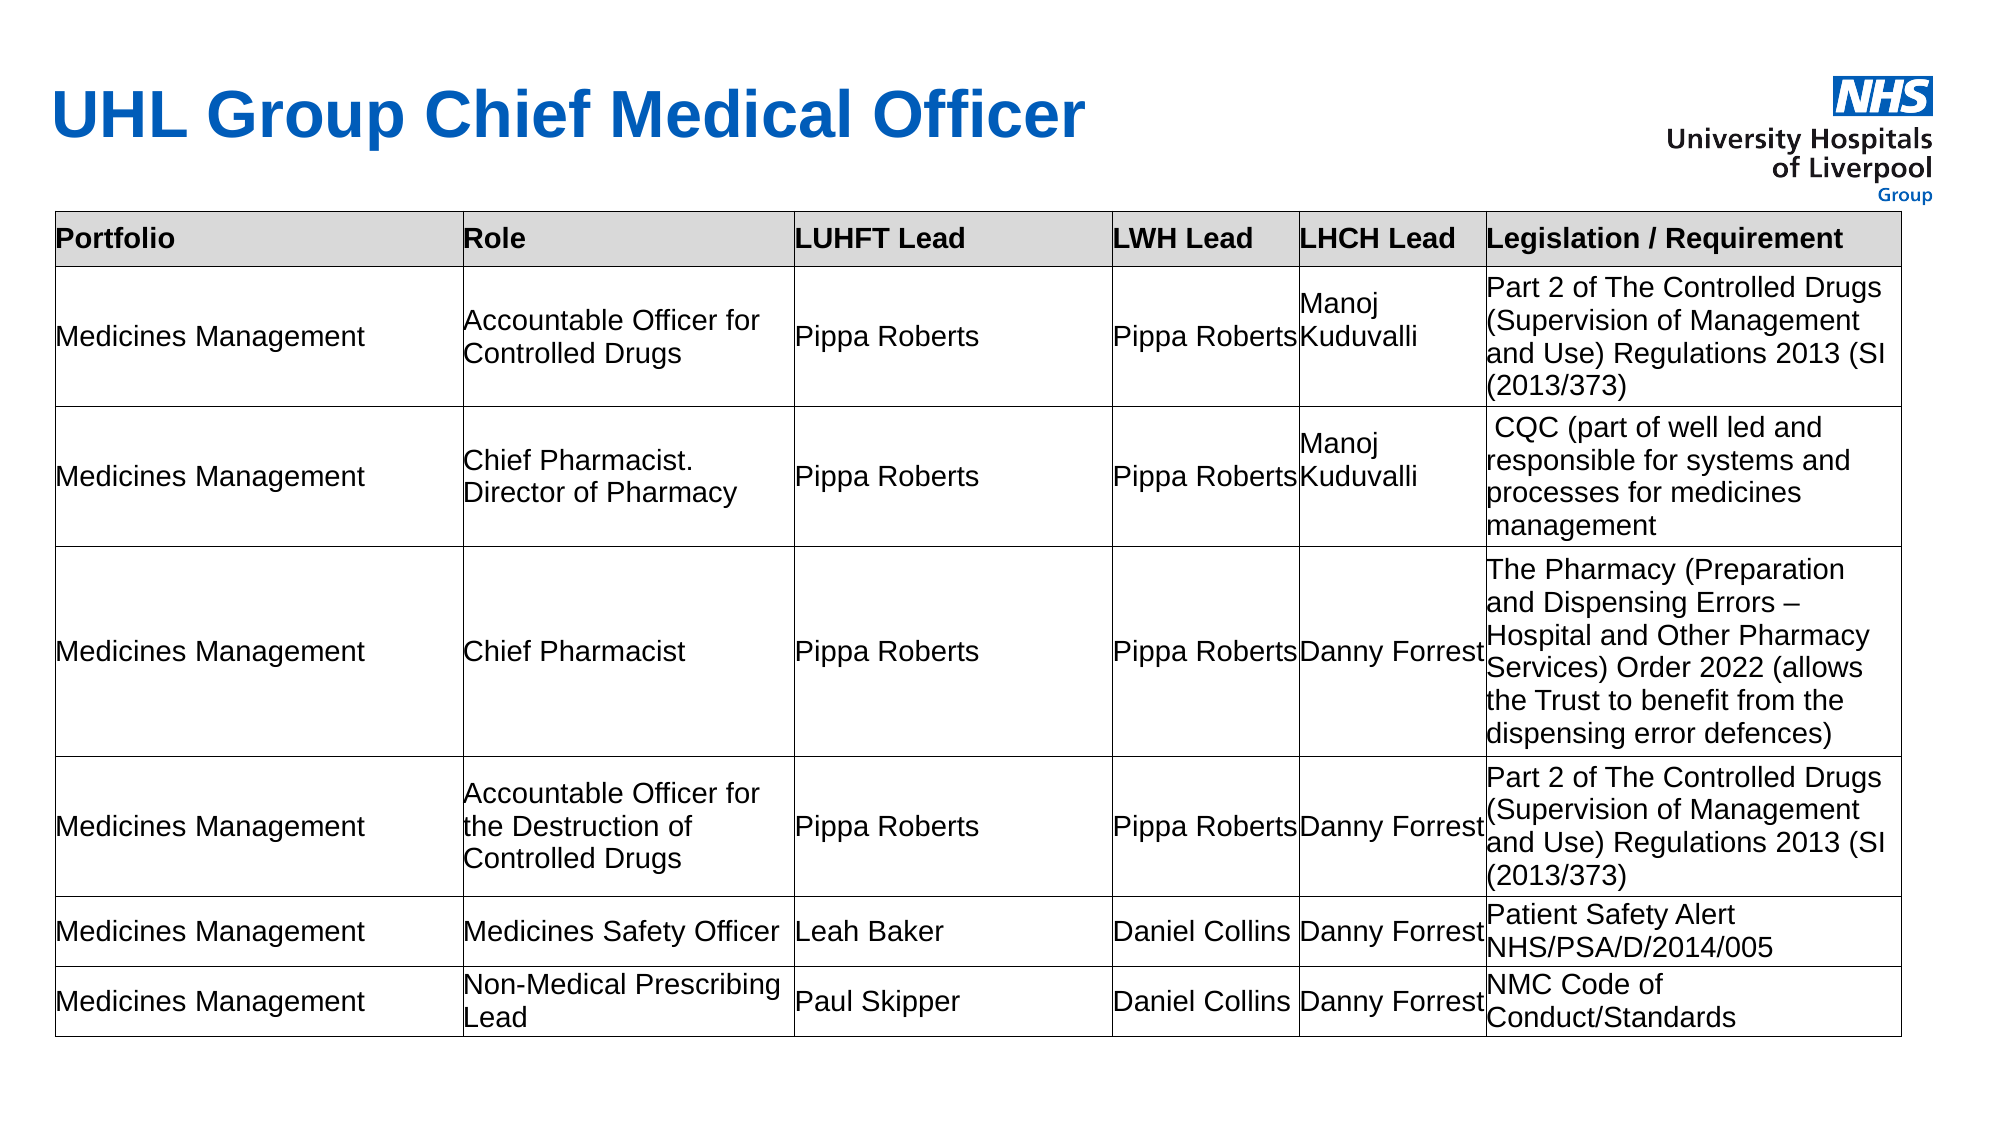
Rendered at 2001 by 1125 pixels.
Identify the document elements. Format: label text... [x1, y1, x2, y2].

table_cell Pippa Roberts [795, 757, 1112, 896]
table_cell Medicines Management [56, 407, 463, 546]
table_cell Medicines Safety Officer [464, 897, 794, 966]
table_cell Danny Forrest [1300, 547, 1486, 756]
table_cell Pippa Roberts [1113, 267, 1299, 406]
text_box UHL Group Chief Medical Officer [36, 55, 1304, 166]
table_cell Medicines Management [56, 267, 463, 406]
table_cell Medicines Management [56, 757, 463, 896]
table_header Role [464, 212, 794, 266]
table_cell Leah Baker [795, 897, 1112, 966]
table_cell Danny Forrest [1300, 967, 1486, 1036]
table_cell CQC (part of well led and responsible for systems and processes for medicines management [1487, 407, 1901, 546]
table_cell Manoj Kuduvalli [1300, 407, 1486, 546]
table_cell Danny Forrest [1300, 757, 1486, 896]
table_cell Medicines Management [56, 547, 463, 756]
table_cell Pippa Roberts [795, 407, 1112, 546]
table_cell Pippa Roberts [795, 267, 1112, 406]
table_cell Daniel Collins [1113, 967, 1299, 1036]
table_cell Accountable Officer for the Destruction of Controlled Drugs [464, 757, 794, 896]
table_cell Paul Skipper [795, 967, 1112, 1036]
table_cell Chief Pharmacist. Director of Pharmacy [464, 407, 794, 546]
picture [1601, 0, 2000, 282]
table_header LWH Lead [1113, 212, 1299, 266]
table_cell Accountable Officer for Controlled Drugs [464, 267, 794, 406]
table_cell Pippa Roberts [1113, 757, 1299, 896]
table_cell Manoj Kuduvalli [1300, 267, 1486, 406]
table_cell Medicines Management [56, 897, 463, 966]
table_cell Non-Medical Prescribing Lead [464, 967, 794, 1036]
table_cell Patient Safety Alert NHS/PSA/D/2014/005 [1487, 897, 1901, 966]
table_header Portfolio [56, 212, 463, 266]
table_cell Danny Forrest [1300, 897, 1486, 966]
table_cell NMC Code of Conduct/Standards [1487, 967, 1901, 1036]
table_cell The Pharmacy (Preparation and Dispensing Errors – Hospital and Other Pharmacy Services) Order 2022 (allows the Trust to benefit from the dispensing error defences) [1487, 547, 1901, 756]
table_header Legislation / Requirement [1487, 212, 1901, 266]
table_header LHCH Lead [1300, 212, 1486, 266]
table_cell Pippa Roberts [1113, 547, 1299, 756]
table_cell Pippa Roberts [795, 547, 1112, 756]
table_cell Daniel Collins [1113, 897, 1299, 966]
table_cell Chief Pharmacist [464, 547, 794, 756]
table_header LUHFT Lead [795, 212, 1112, 266]
table_cell Pippa Roberts [1113, 407, 1299, 546]
table_cell Medicines Management [56, 967, 463, 1036]
table_cell Part 2 of The Controlled Drugs (Supervision of Management and Use) Regulations 2013 (SI (2013/373) [1487, 757, 1901, 896]
table_cell Part 2 of The Controlled Drugs (Supervision of Management and Use) Regulations 2013 (SI (2013/373) [1487, 267, 1901, 406]
